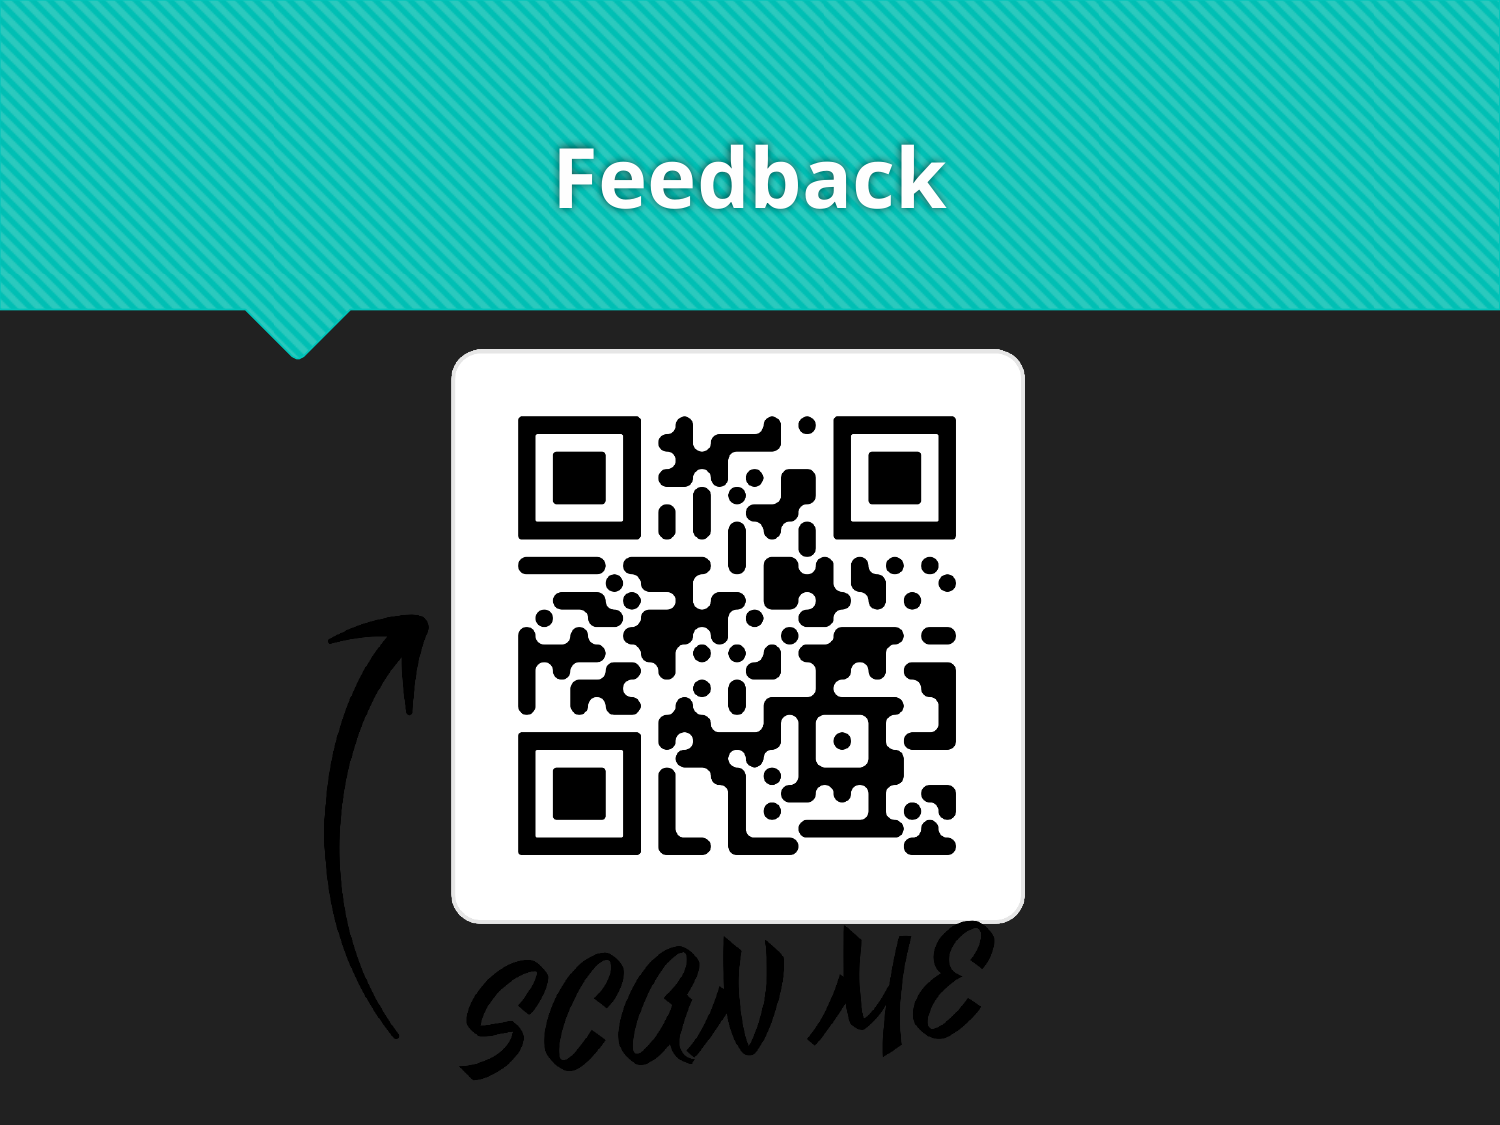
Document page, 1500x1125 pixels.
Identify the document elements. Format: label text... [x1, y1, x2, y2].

title Feedback [132, 73, 1368, 233]
picture [324, 349, 1026, 1125]
